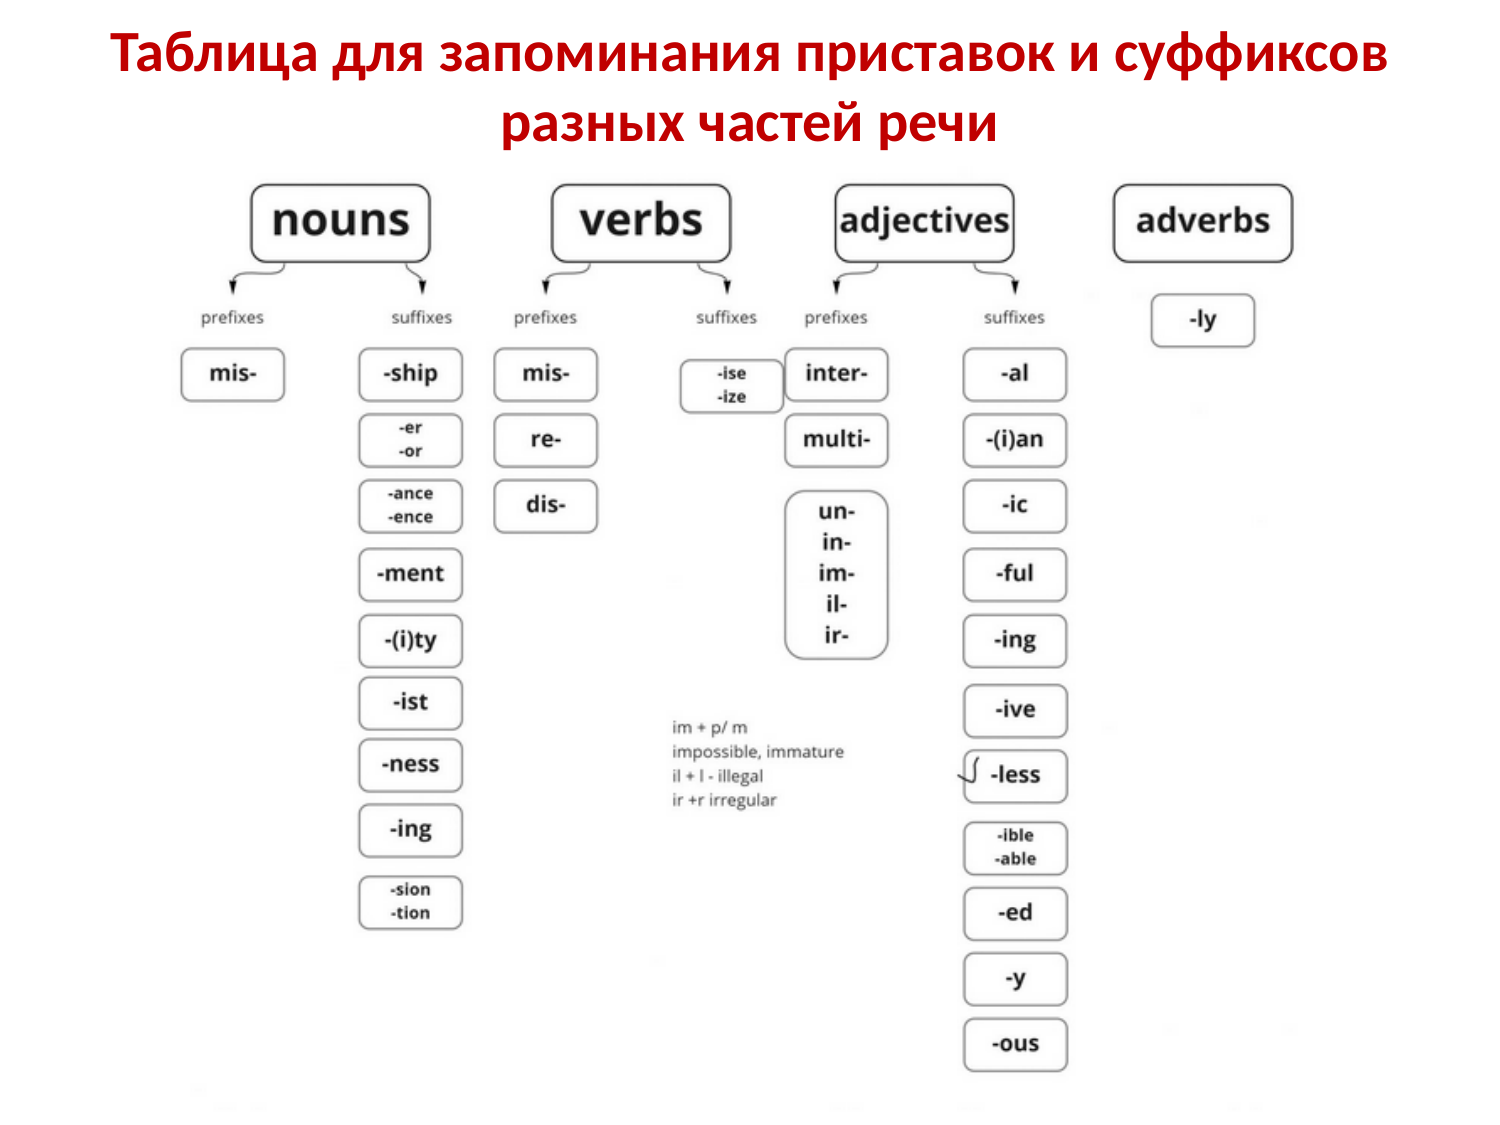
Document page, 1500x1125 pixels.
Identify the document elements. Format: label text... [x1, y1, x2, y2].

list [5, 160, 1500, 1125]
title Таблица для запоминания приставок и суффиксов разных частей речи [17, 19, 1483, 147]
